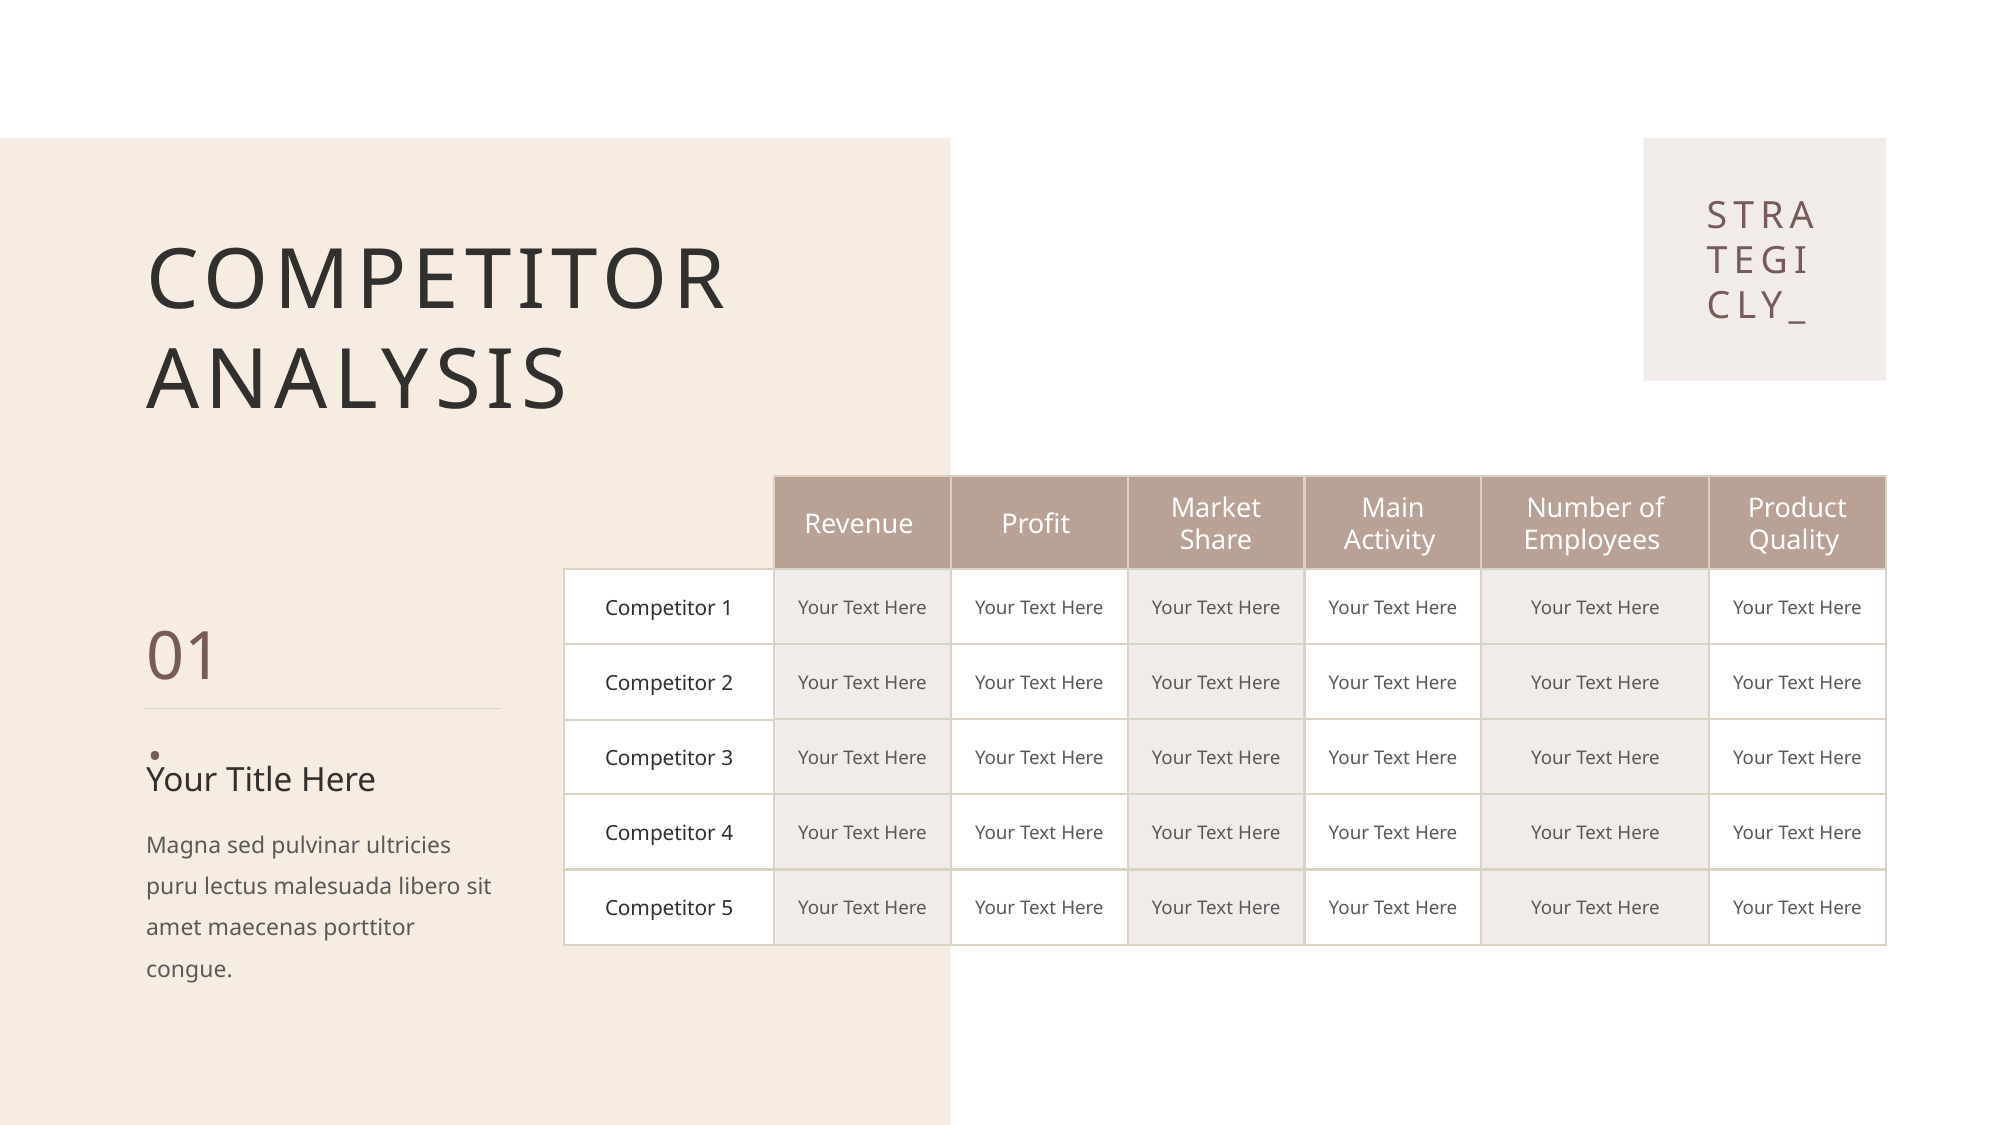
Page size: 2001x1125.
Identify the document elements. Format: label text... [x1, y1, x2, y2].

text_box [1643, 138, 1886, 381]
text_box 01. [131, 605, 242, 780]
text_box COMPETITOR ANALYSIS [131, 218, 831, 433]
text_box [563, 475, 1886, 945]
text_box Your Title Here [131, 742, 517, 806]
text_box Magna sed pulvinar ultricies puru lectus malesuada libero sit amet maecenas porttitor congue. [131, 809, 517, 989]
